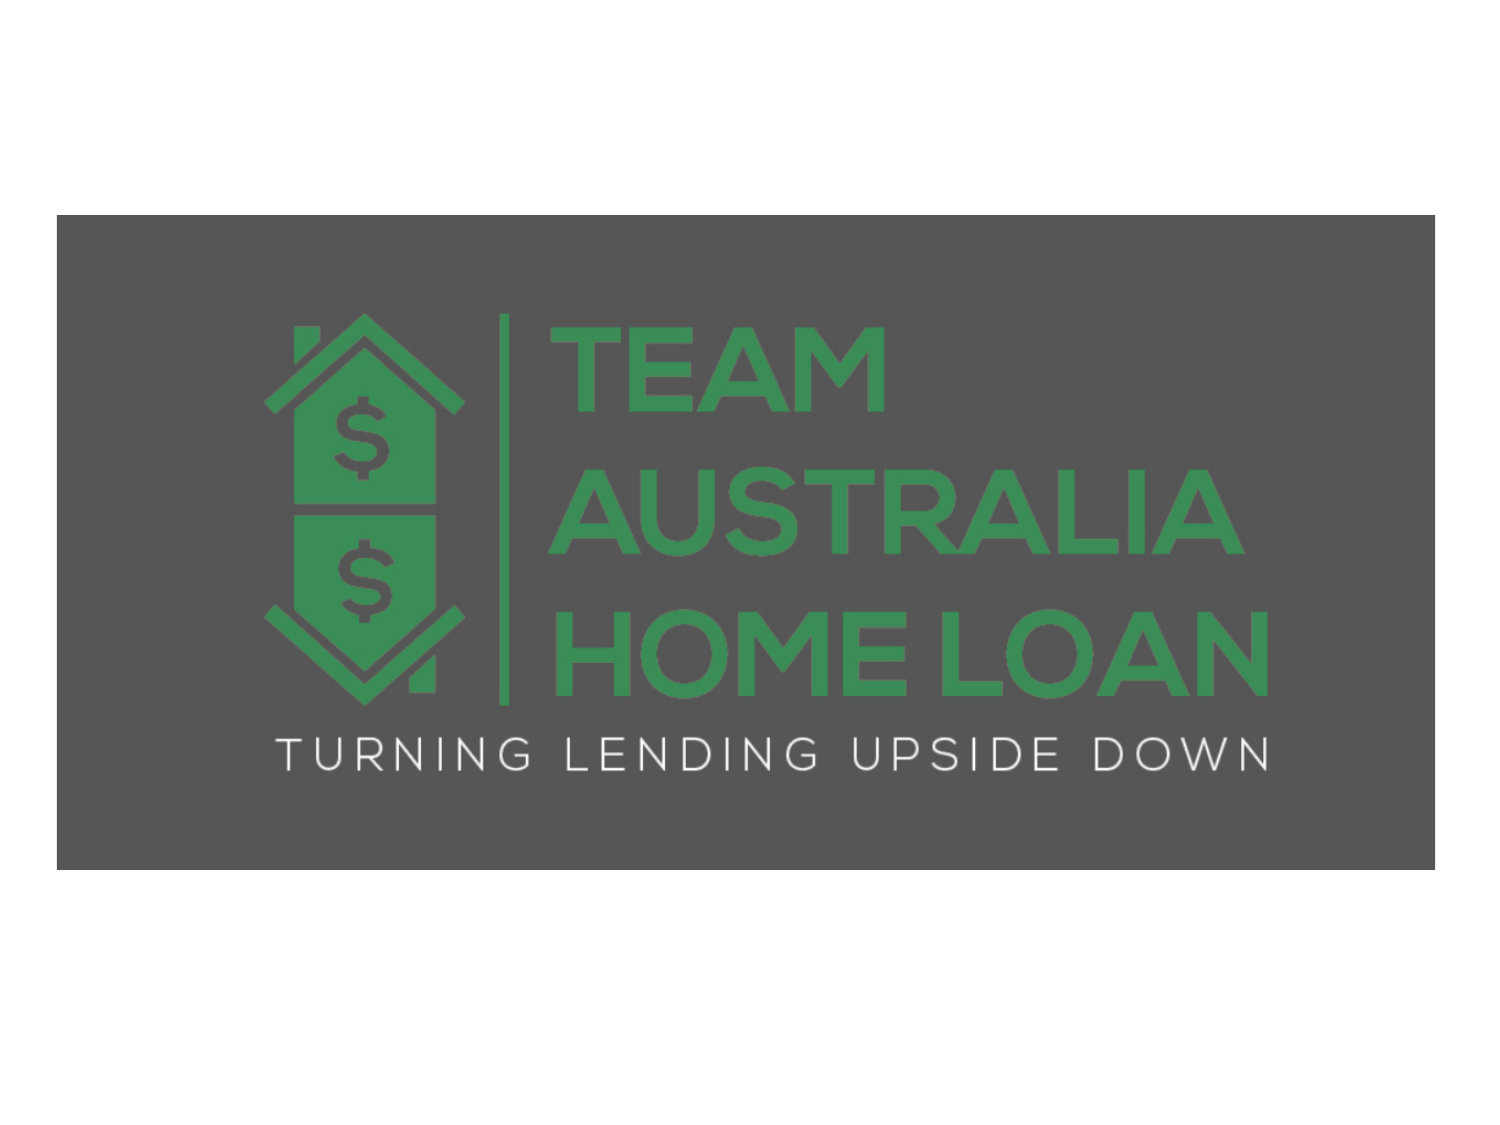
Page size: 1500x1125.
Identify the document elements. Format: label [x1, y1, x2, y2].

picture [56, 215, 1436, 870]
